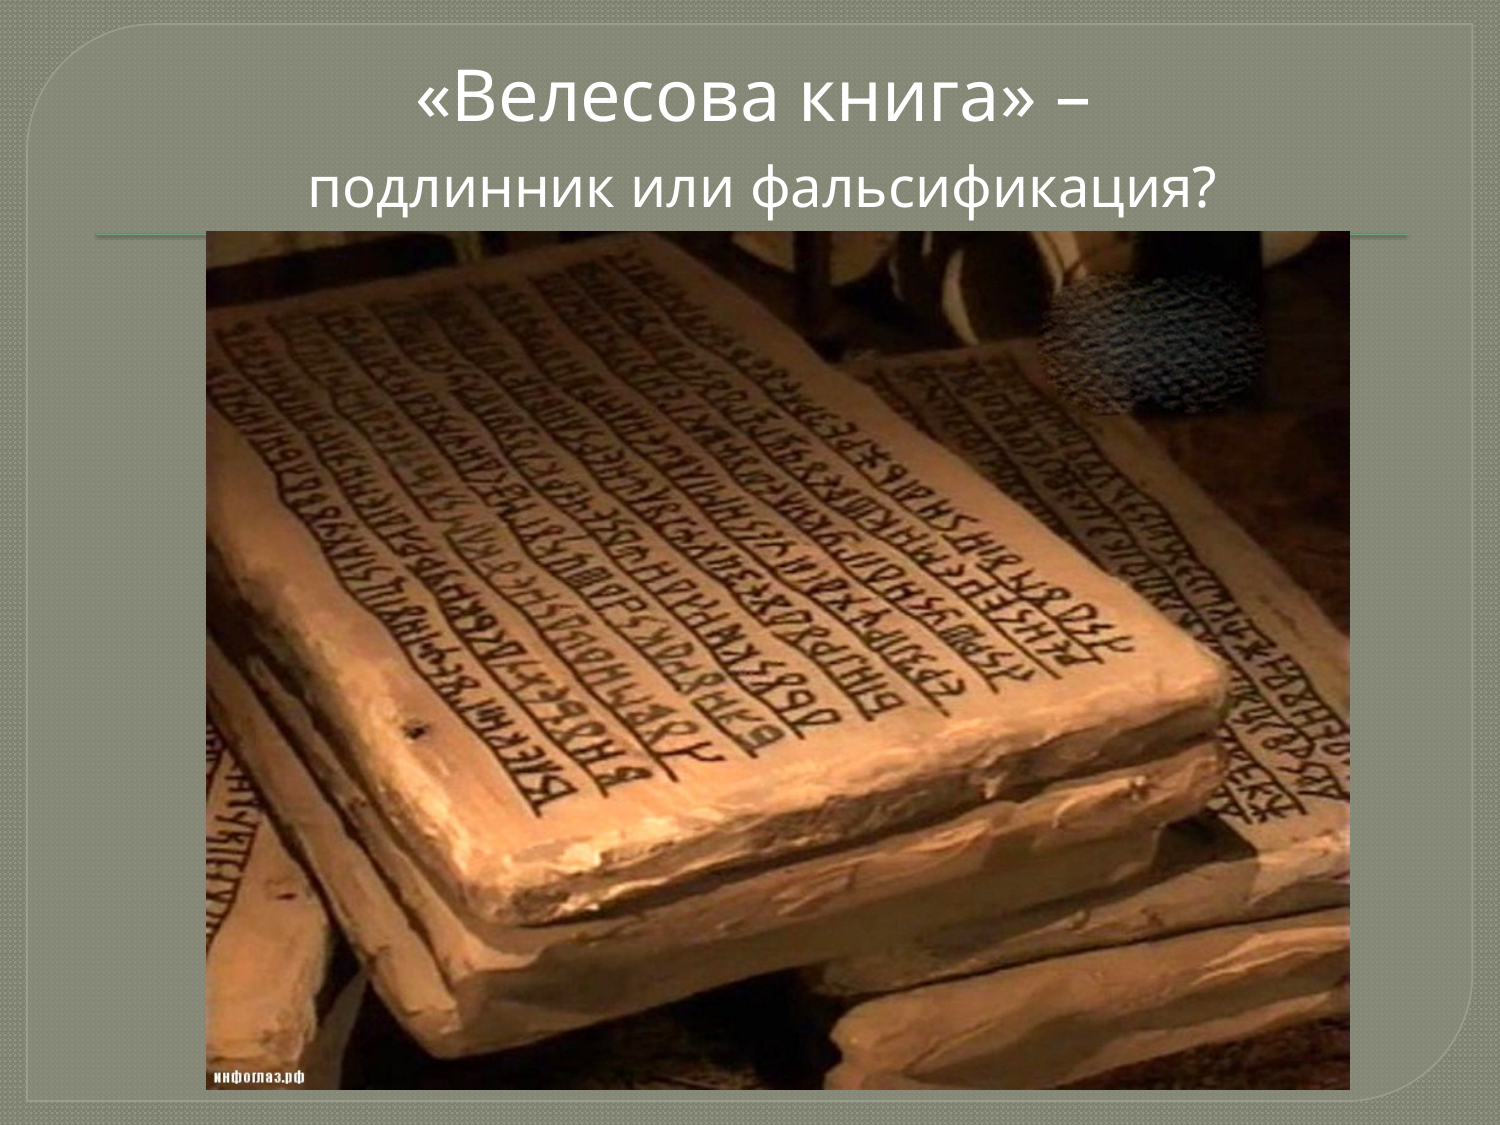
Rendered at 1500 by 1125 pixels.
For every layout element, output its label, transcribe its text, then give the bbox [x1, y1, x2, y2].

title «Велесова книга» – подлинник или фальсификация? [75, 41, 1425, 230]
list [206, 231, 1350, 1090]
